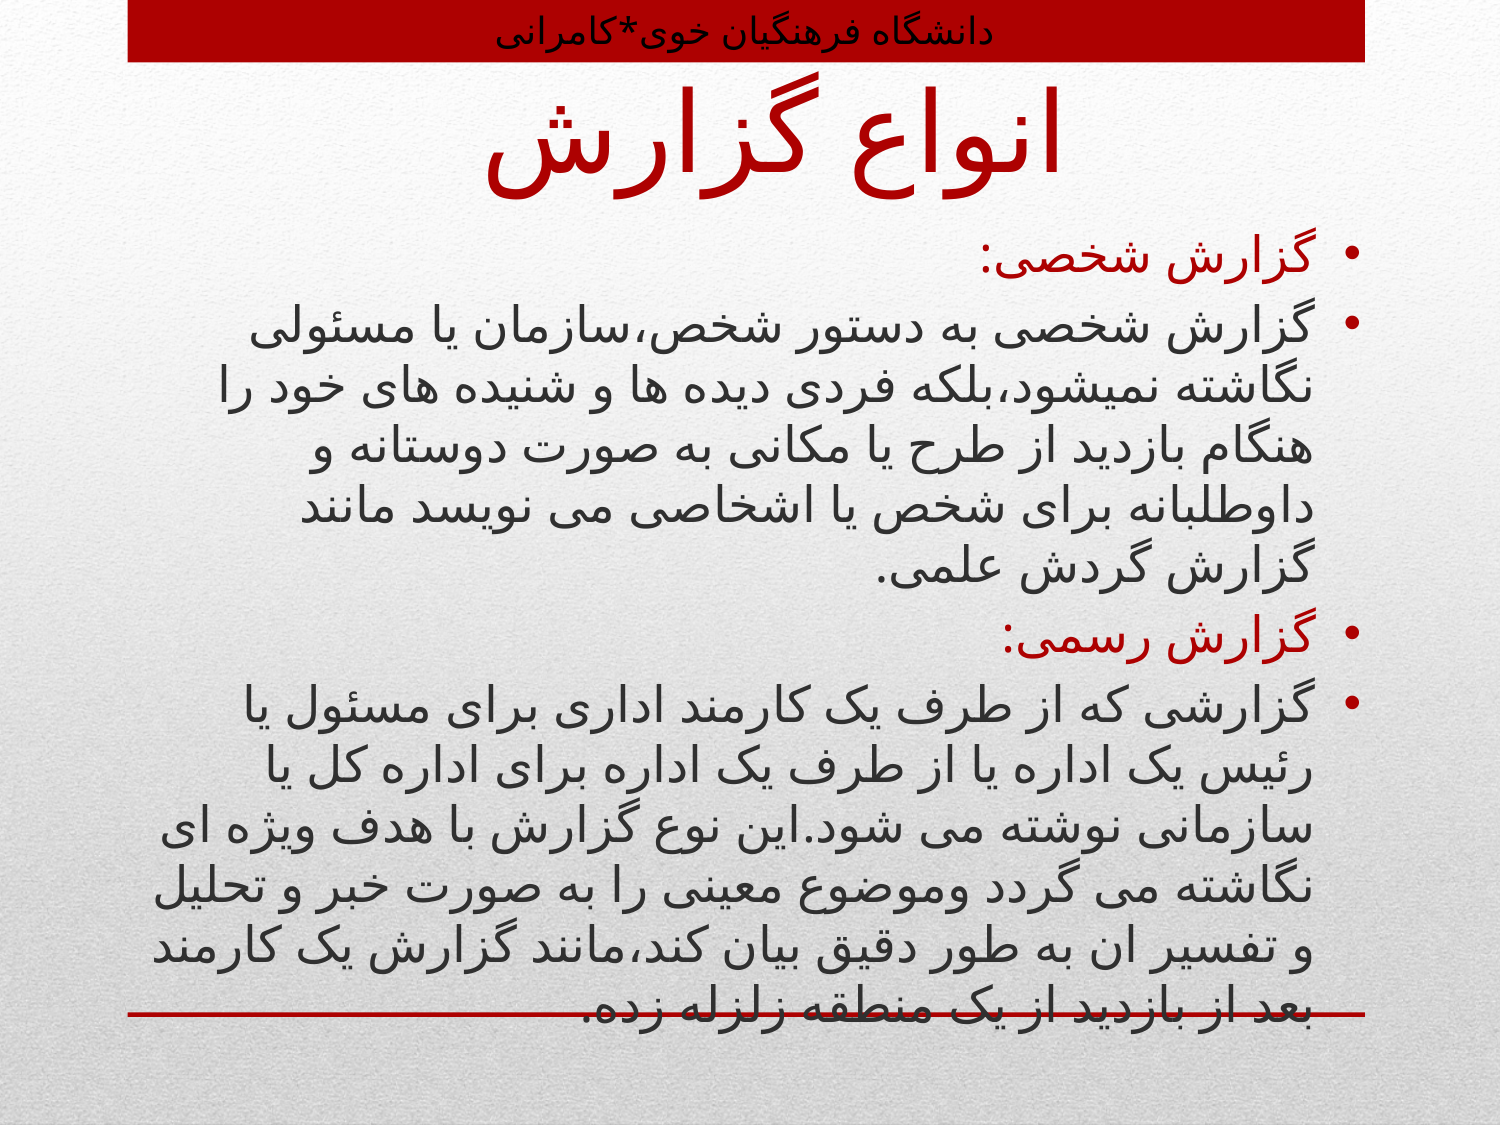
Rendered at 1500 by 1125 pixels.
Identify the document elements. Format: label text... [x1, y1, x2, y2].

text_box دانشگاه فرهنگیان خوی*کامرانی [479, 0, 1010, 60]
title انواع گزارش [218, 1, 1331, 203]
list گزارش شخصی: گزارش شخصی به دستور شخص،سازمان یا مسئولی نگاشته نمیشود،بلکه فردی دیده ها و شنیده های خود را هنگام بازدید از طرح یا مکانی به صورت دوستانه و داوطلبانه برای شخص یا اشخاصی می نویسد مانند گزارش گردش علمی. گزارش رسمی: گزارشی که از طرف یک کارمند اداری برای مسئول یا رئیس یک اداره یا از طرف یک اداره برای اداره کل یا سازمانی نوشته می شود.این نوع گزارش با هدف ویژه ای نگاشته می گردد وموضوع معینی را به صورت خبر و تحلیل و تفسیر ان به طور دقیق بیان کند،مانند گزارش یک کارمند بعد از بازدید از یک منطقه زلزله زده. [135, 255, 1376, 1000]
